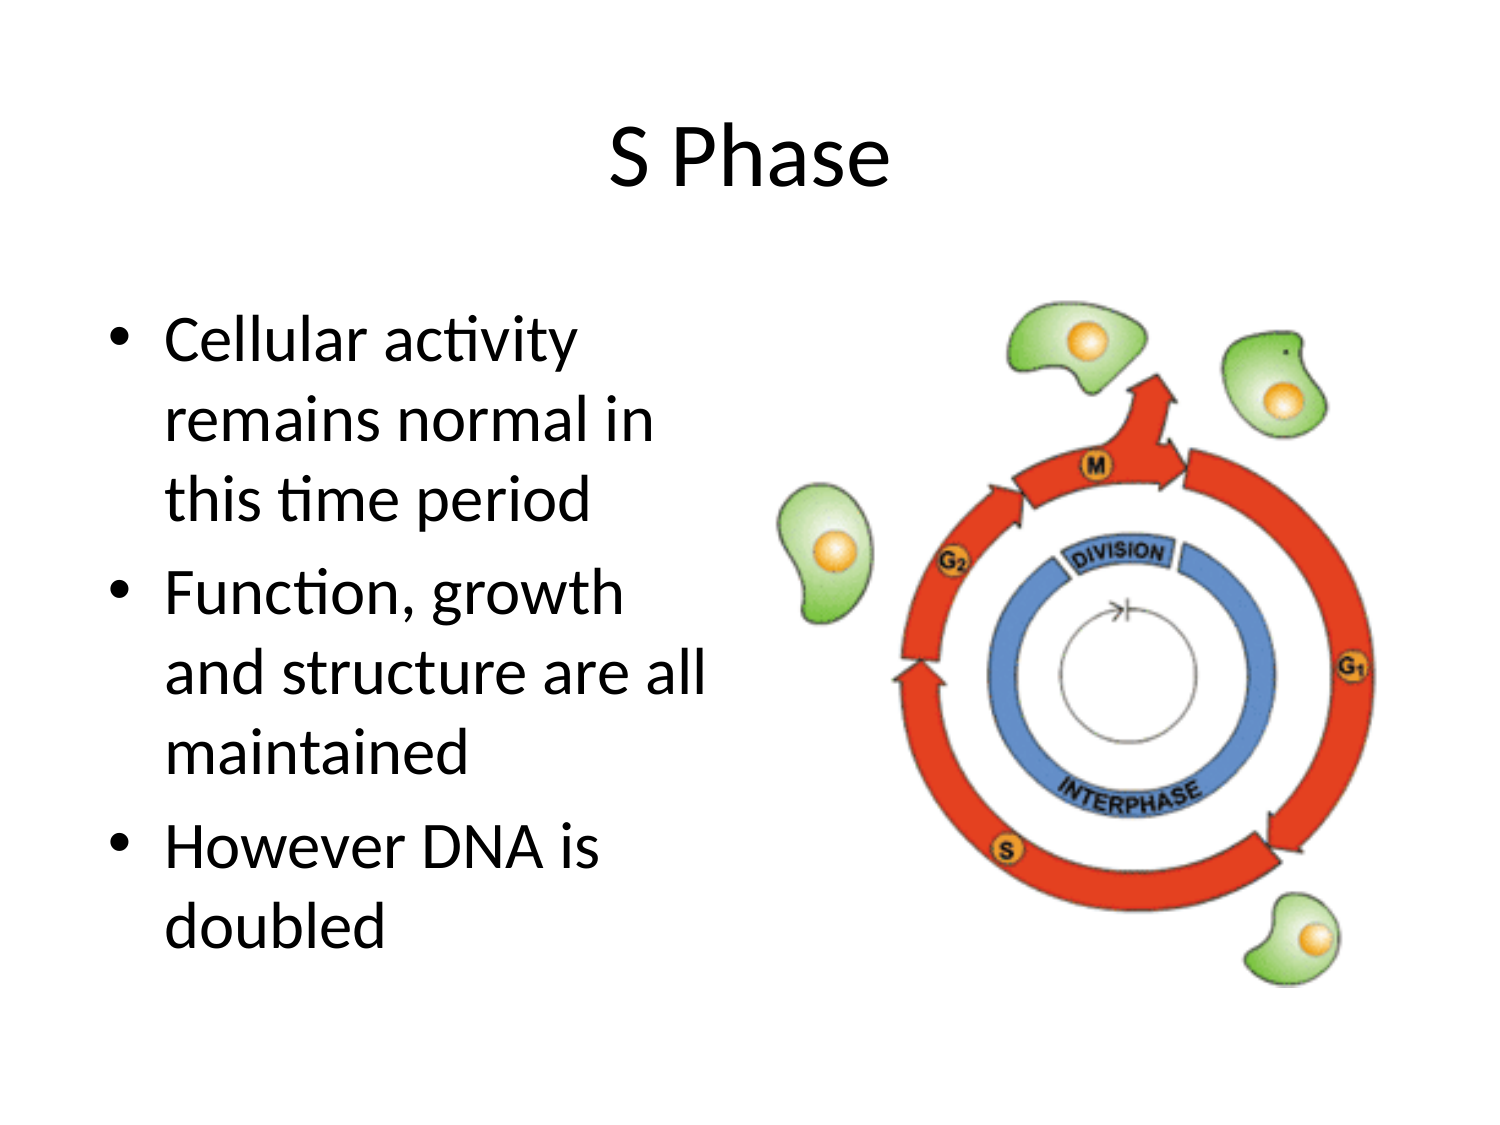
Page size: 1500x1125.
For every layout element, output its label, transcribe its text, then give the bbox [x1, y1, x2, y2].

picture [749, 299, 1421, 988]
list Cellular activity remains normal in this time period Function, growth and structure are all maintained However DNA is doubled [92, 287, 737, 988]
title S Phase [94, 50, 1407, 250]
